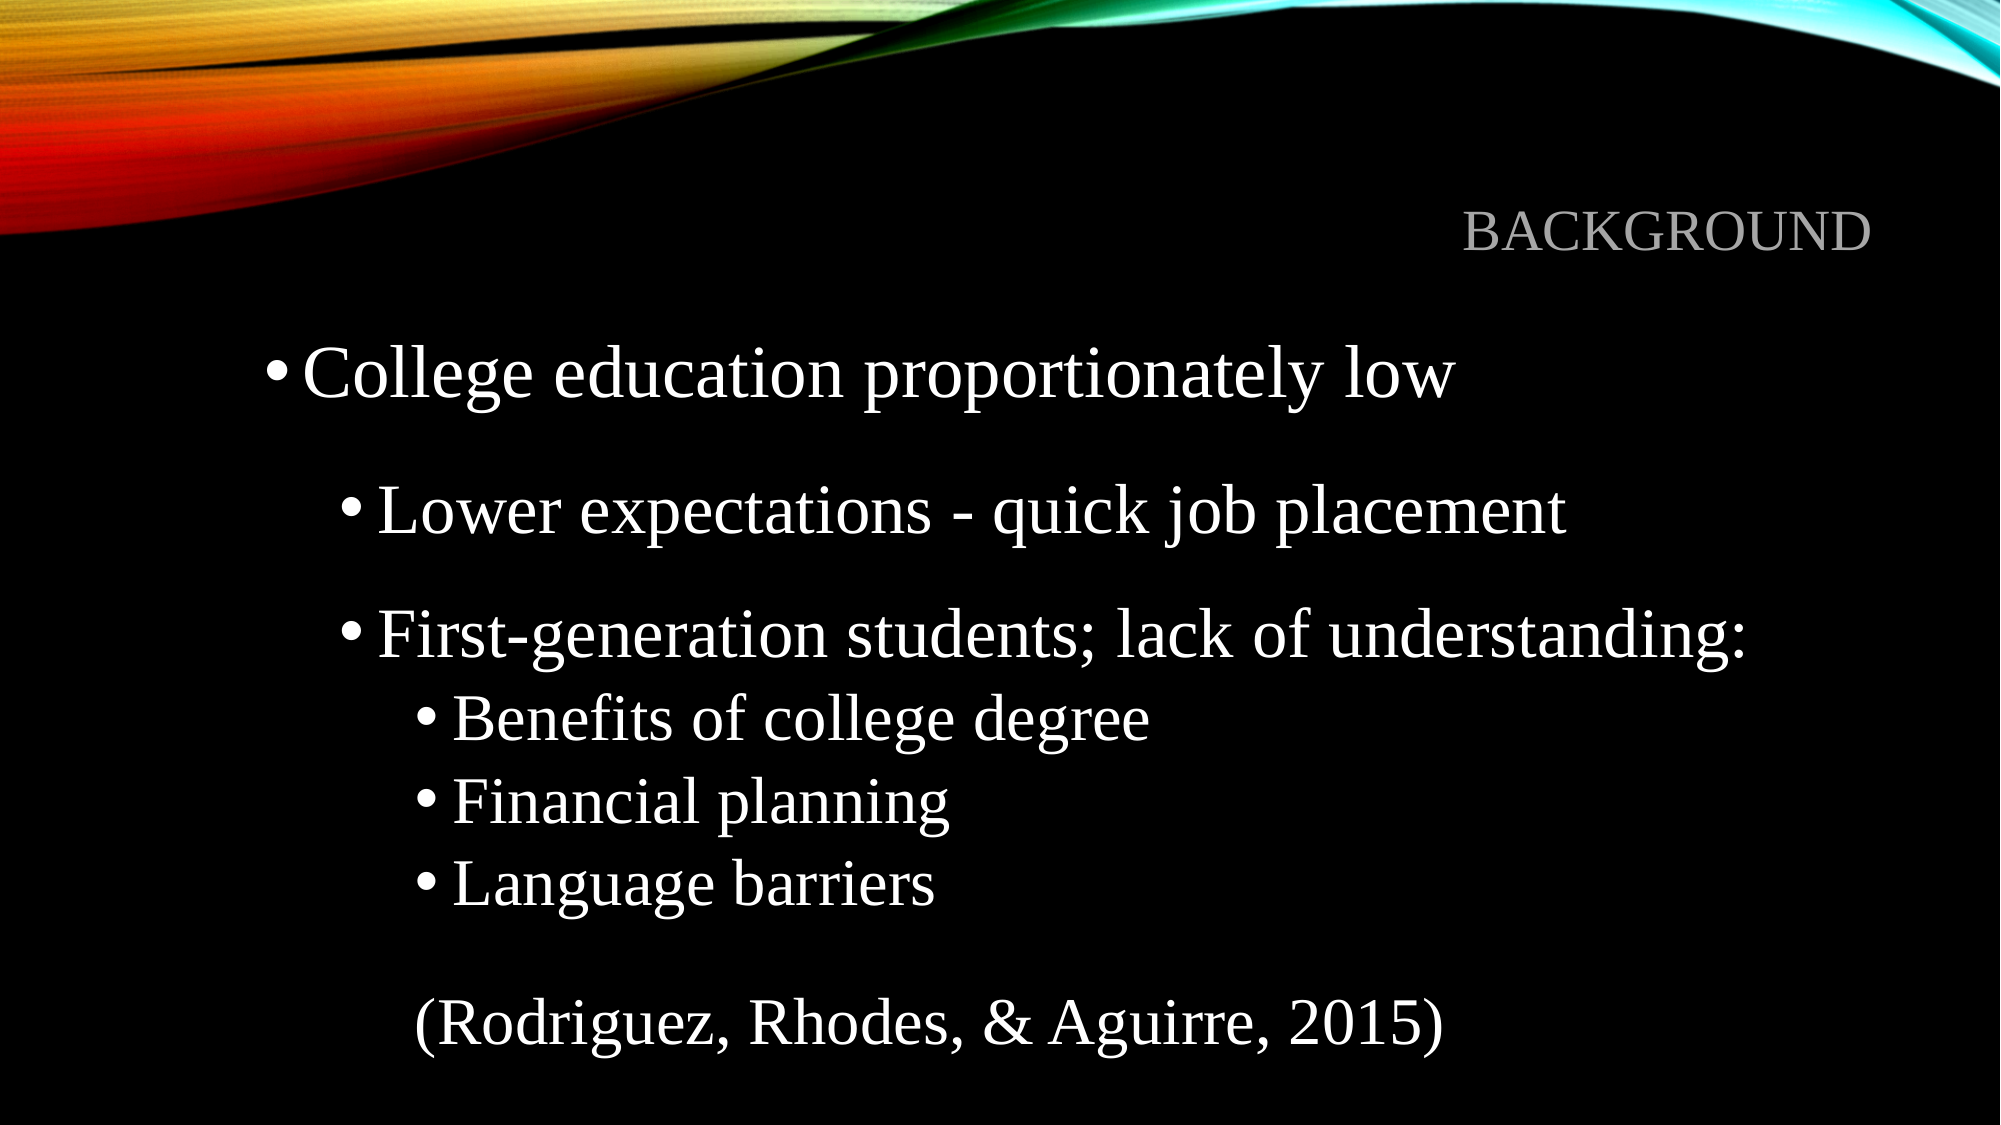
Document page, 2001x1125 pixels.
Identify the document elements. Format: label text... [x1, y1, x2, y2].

title background [474, 125, 1888, 244]
picture [0, 0, 2000, 237]
list College education proportionately low Lower expectations - quick job placement First-generation students; lack of understanding: Benefits of college degree Financial planning Language barriers (Rodriguez, Rhodes, & Aguirre, 2015) [249, 244, 2000, 1085]
